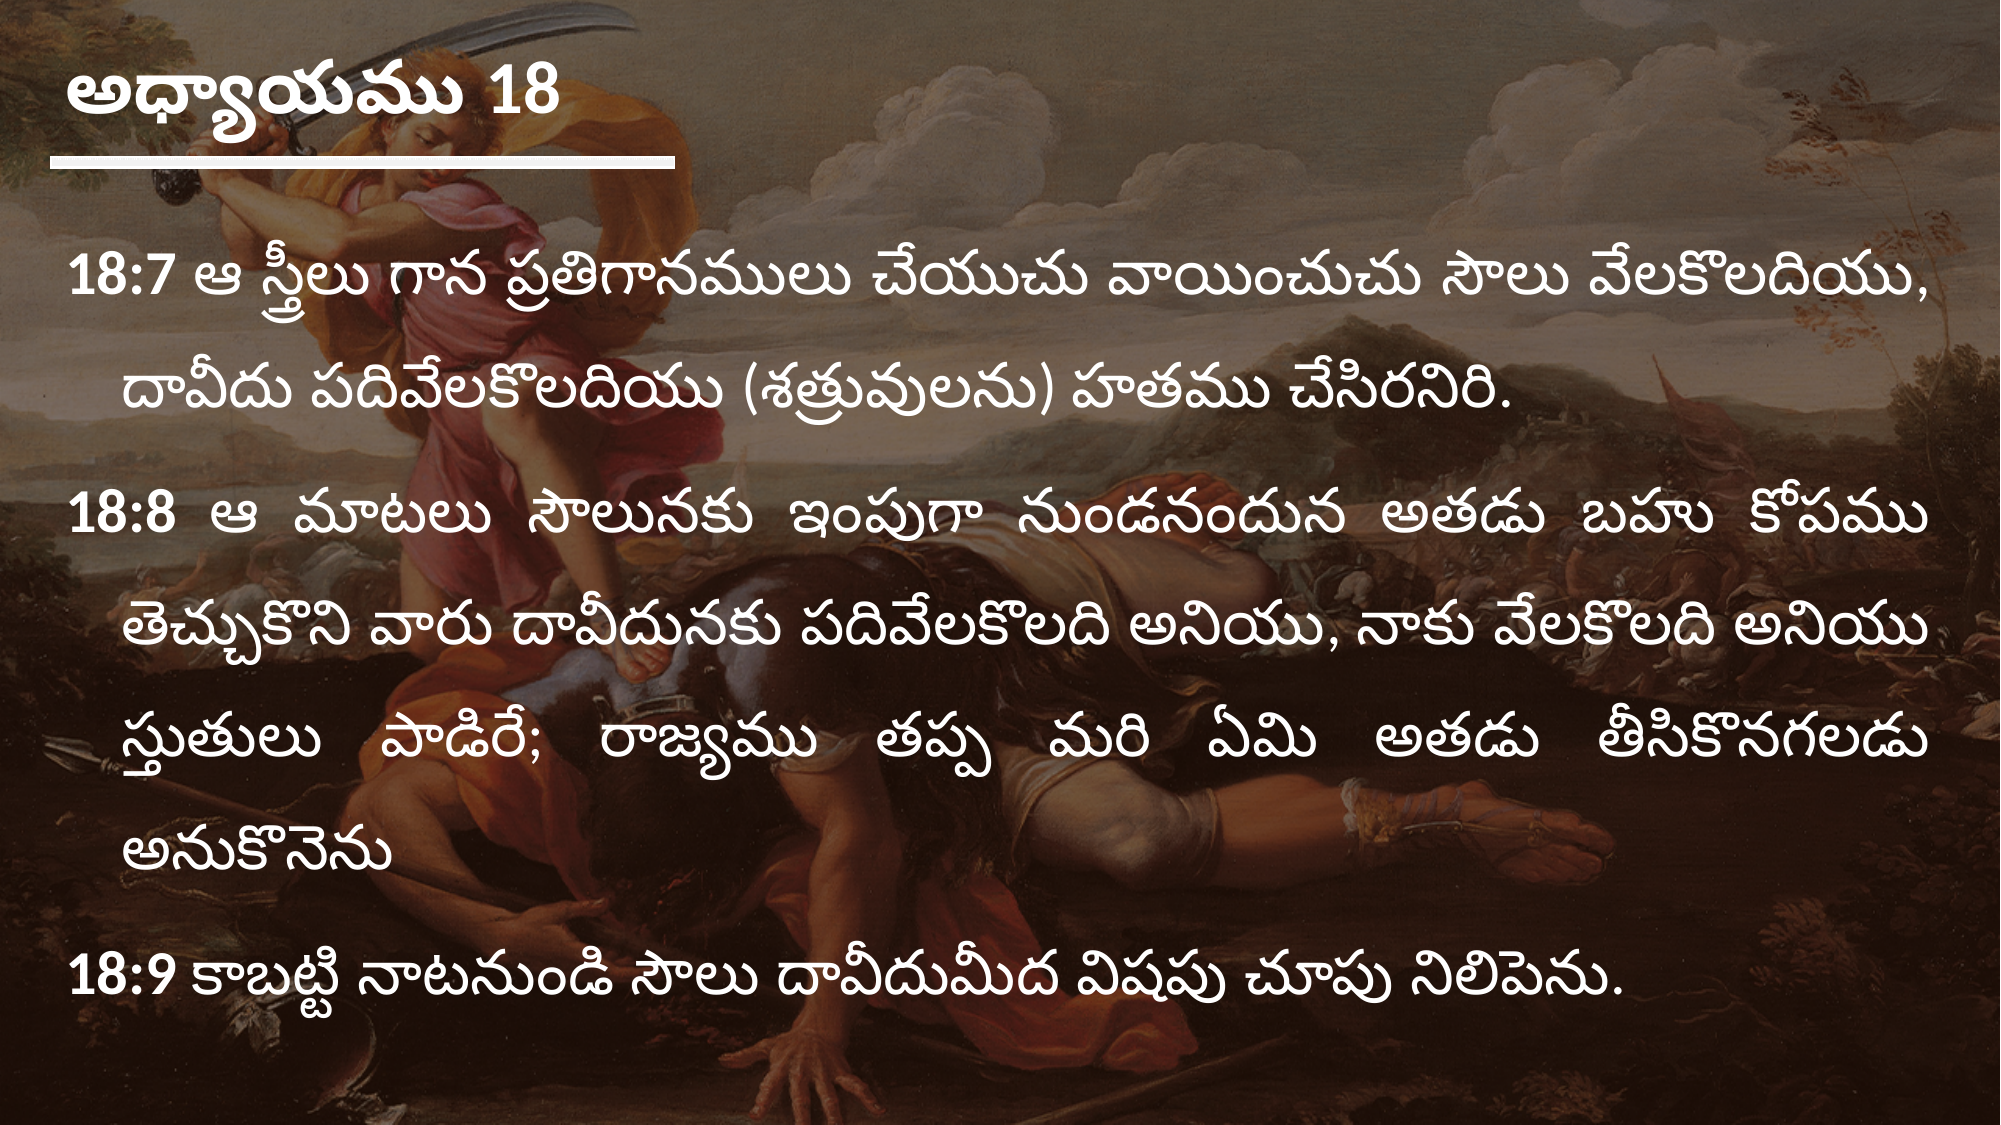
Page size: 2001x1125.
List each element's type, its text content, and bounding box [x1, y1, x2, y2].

title అధ్యాయము 18 [50, 0, 1925, 167]
list 18:7 ఆ స్త్రీలు గాన ప్రతిగానములు చేయుచు వాయించుచు సౌలు వేలకొలదియు, దావీదు పదివేలకొలదియు (శత్రువులను) హతము చేసిరనిరి. 18:8 ఆ మాటలు సౌలునకు ఇంపుగా నుండనందున అతడు బహు కోపము తెచ్చుకొని వారు దావీదునకు పదివేలకొలది అనియు, నాకు వేలకొలది అనియు స్తుతులు పాడిరే; రాజ్యము తప్ప మరి ఏమి అతడు తీసికొనగలడు అనుకొనెను 18:9 కాబట్టి నాటనుండి సౌలు దావీదుమీద విషపు చూపు నిలిపెను. [50, 187, 1946, 1063]
picture [0, 0, 2000, 1125]
